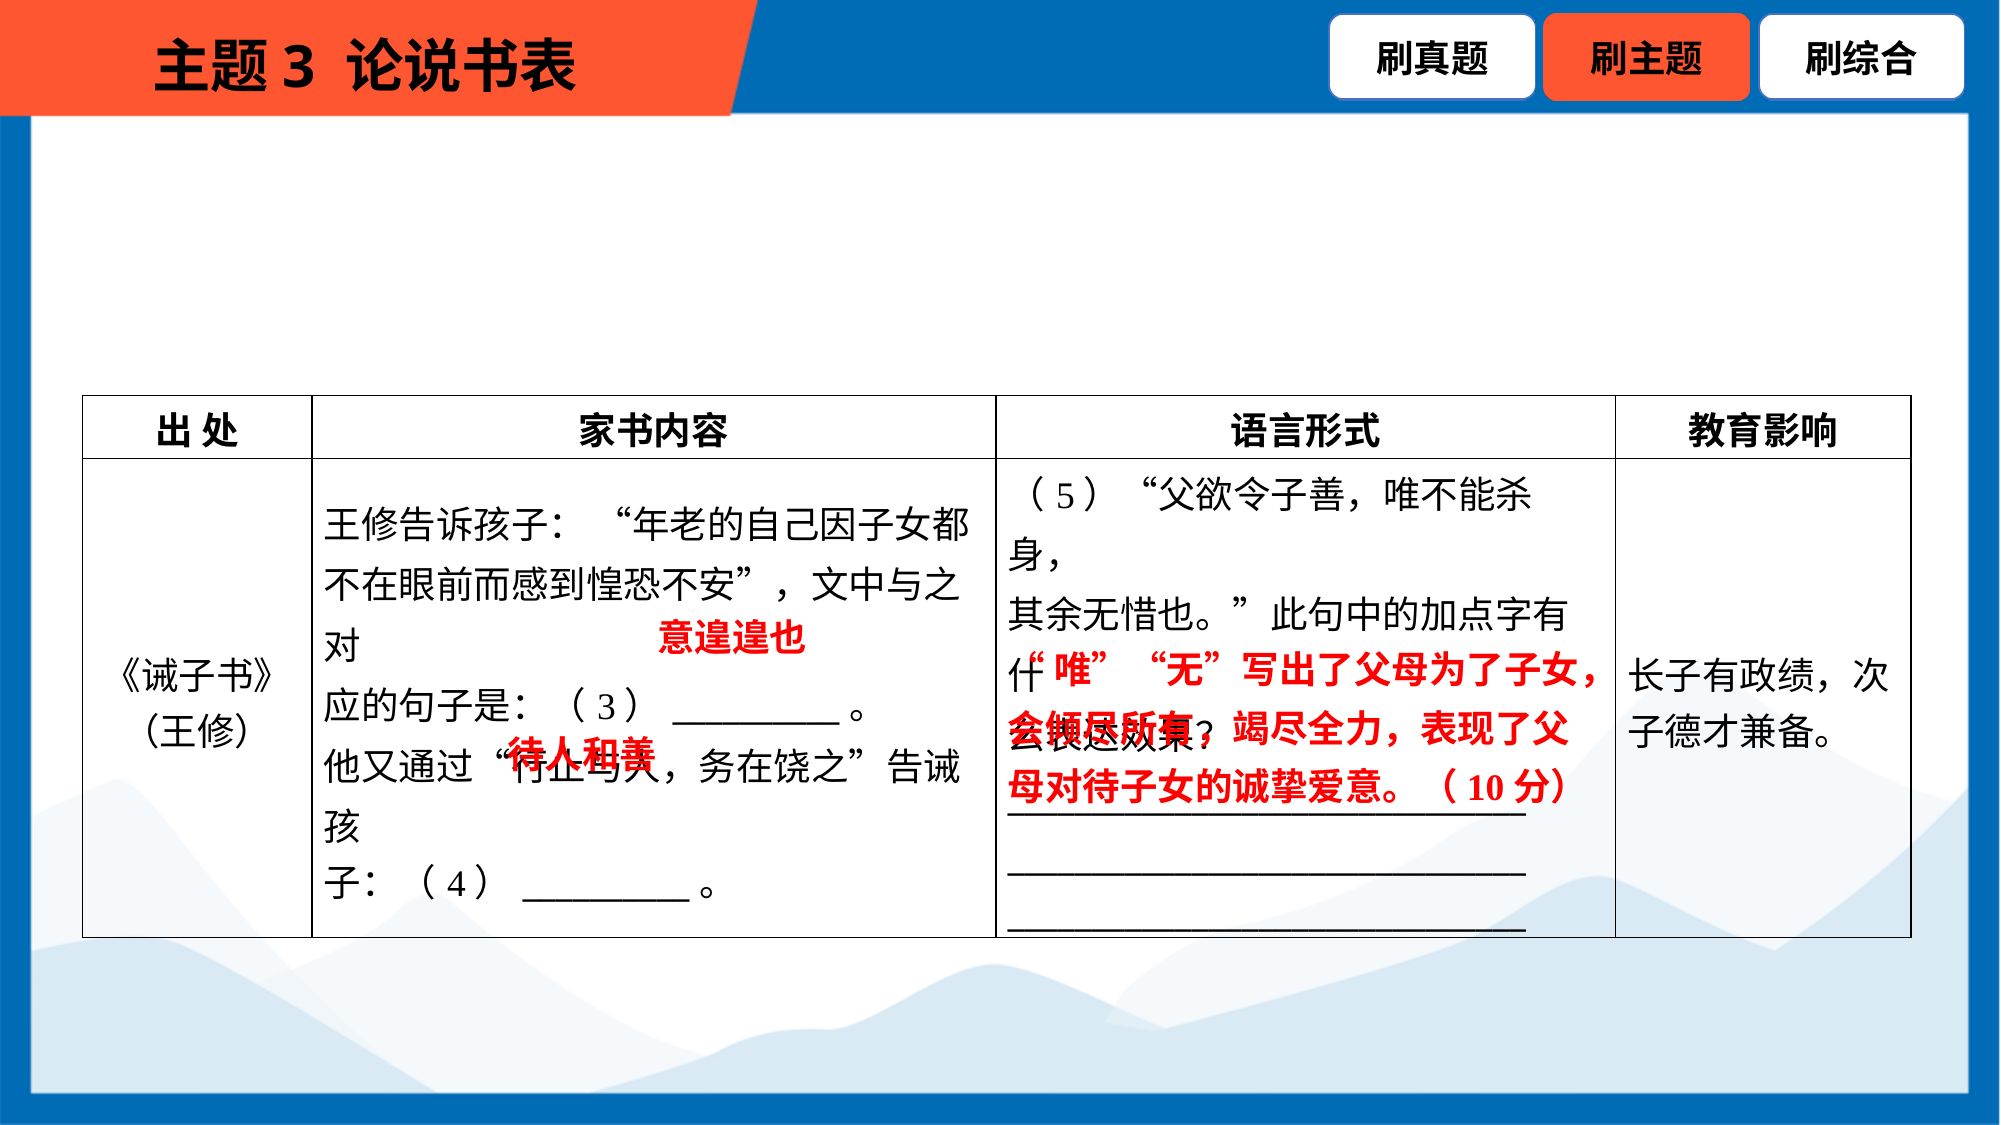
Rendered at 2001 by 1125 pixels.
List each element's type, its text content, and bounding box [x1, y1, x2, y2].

text_box “唯”“无”写出了父母为了子女，会倾尽所有，竭尽全力，表现了父母对待子女的诚挚爱意。（10分） [1007, 632, 1607, 804]
text_box 意遑遑也 [643, 602, 821, 655]
table_cell 《诫子书》 （王修） [83, 459, 311, 937]
table_header 出 处 [83, 396, 311, 458]
table_header 教育影响 [1616, 396, 1910, 458]
picture [0, 0, 2000, 1125]
table_cell 王修告诉孩子： “年老的自己因子女都 不在眼前而感到惶恐不安”，文中与之对 应的句子是：（3）__________。 他又通过“行止与人，务在饶之”告诫孩 子：（4）__________。 [313, 459, 995, 937]
table_cell （5）“父欲令子善，唯不能杀身， 其余无惜也。”此句中的加点字有什 么表达效果？ _______________________________ _______________________________ _______________________________ [997, 459, 1615, 937]
table_header 语言形式 [997, 396, 1615, 458]
table_header 家书内容 [313, 396, 995, 458]
table_cell 长子有政绩，次 子德才兼备。 [1616, 459, 1910, 937]
text_box 待人和善 [493, 719, 671, 772]
